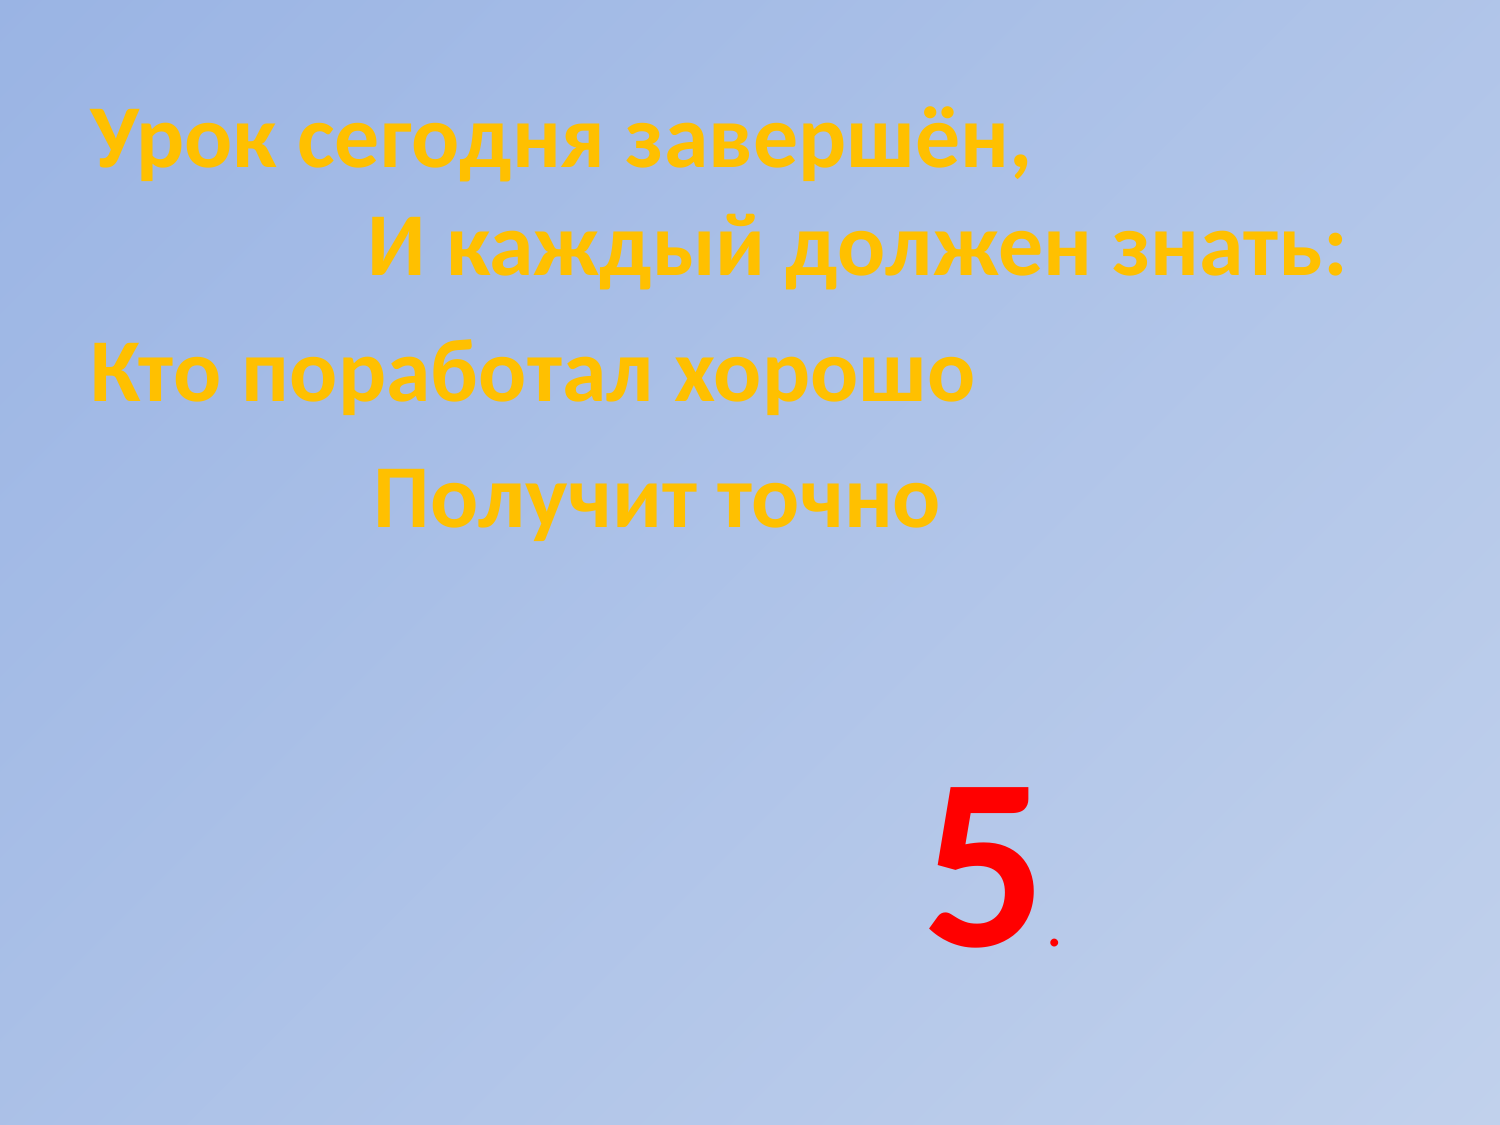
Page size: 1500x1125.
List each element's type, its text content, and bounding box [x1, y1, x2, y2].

list Урок сегодня завершён, И каждый должен знать: Кто поработал хорошо Получит точно 5. [75, 70, 1425, 1005]
